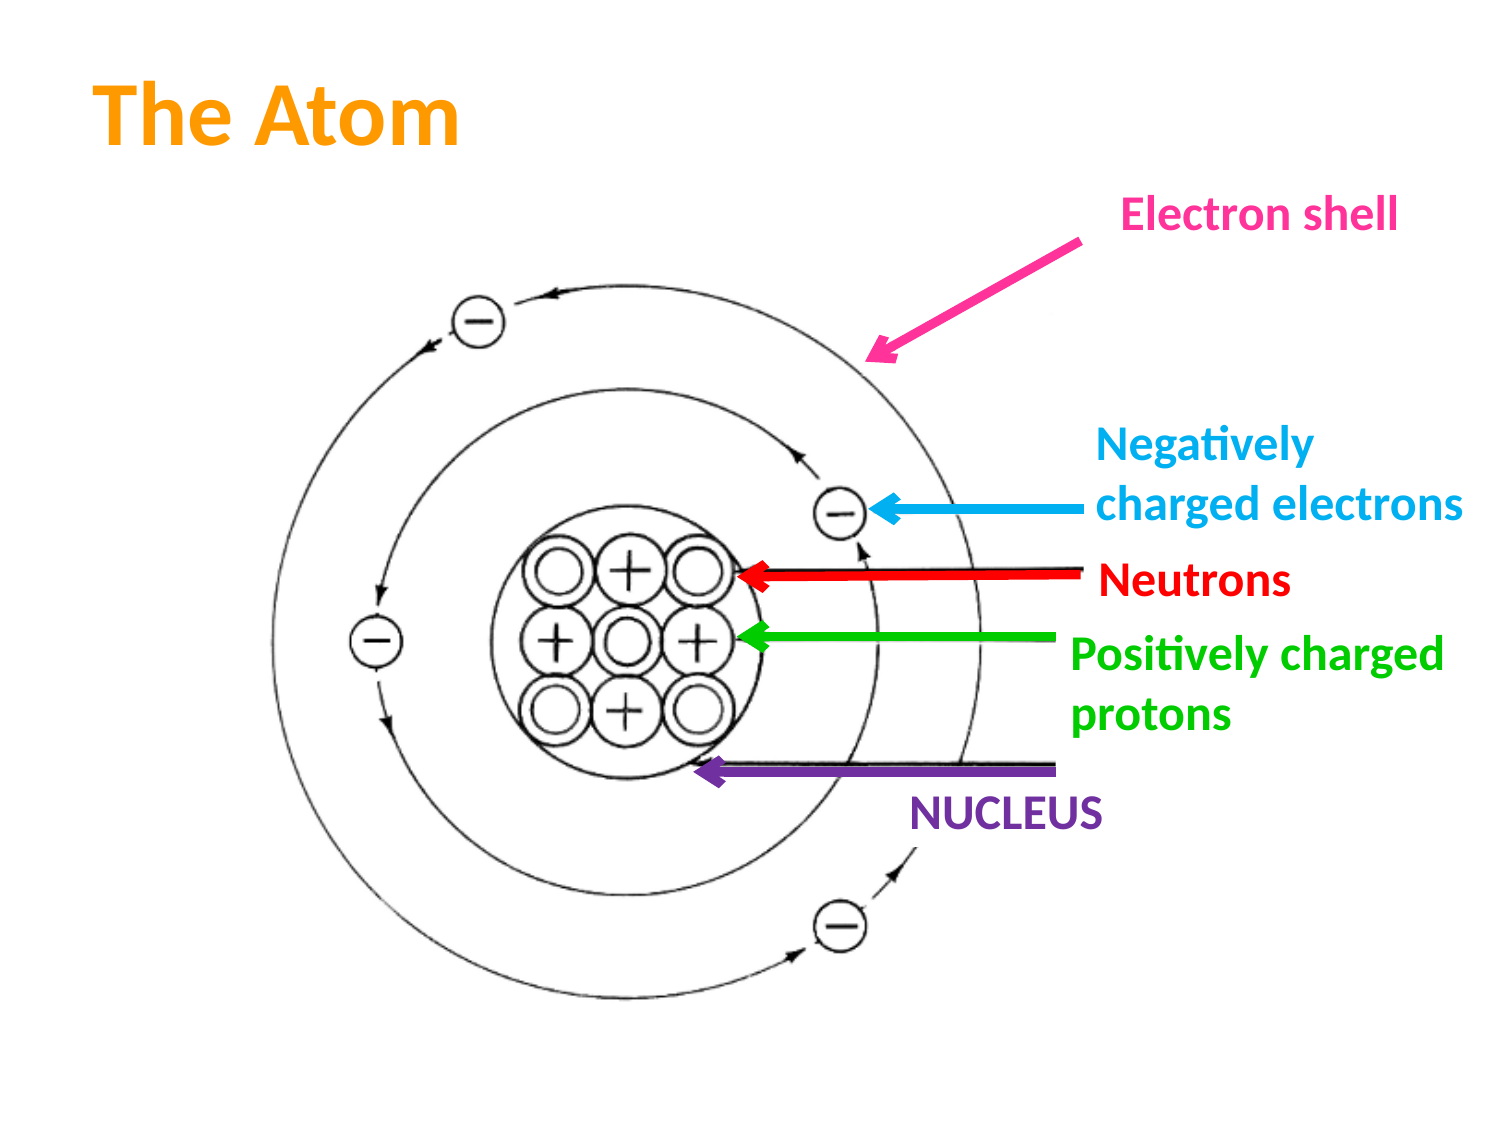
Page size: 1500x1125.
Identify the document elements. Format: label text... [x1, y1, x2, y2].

text_box Positively charged protons [1343, 613, 1493, 808]
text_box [864, 240, 1081, 362]
picture [229, 240, 1339, 1033]
title The Atom [41, 45, 514, 173]
text_box Negatively charged electrons [1343, 403, 1495, 538]
text_box Electron shell [1105, 172, 1447, 248]
